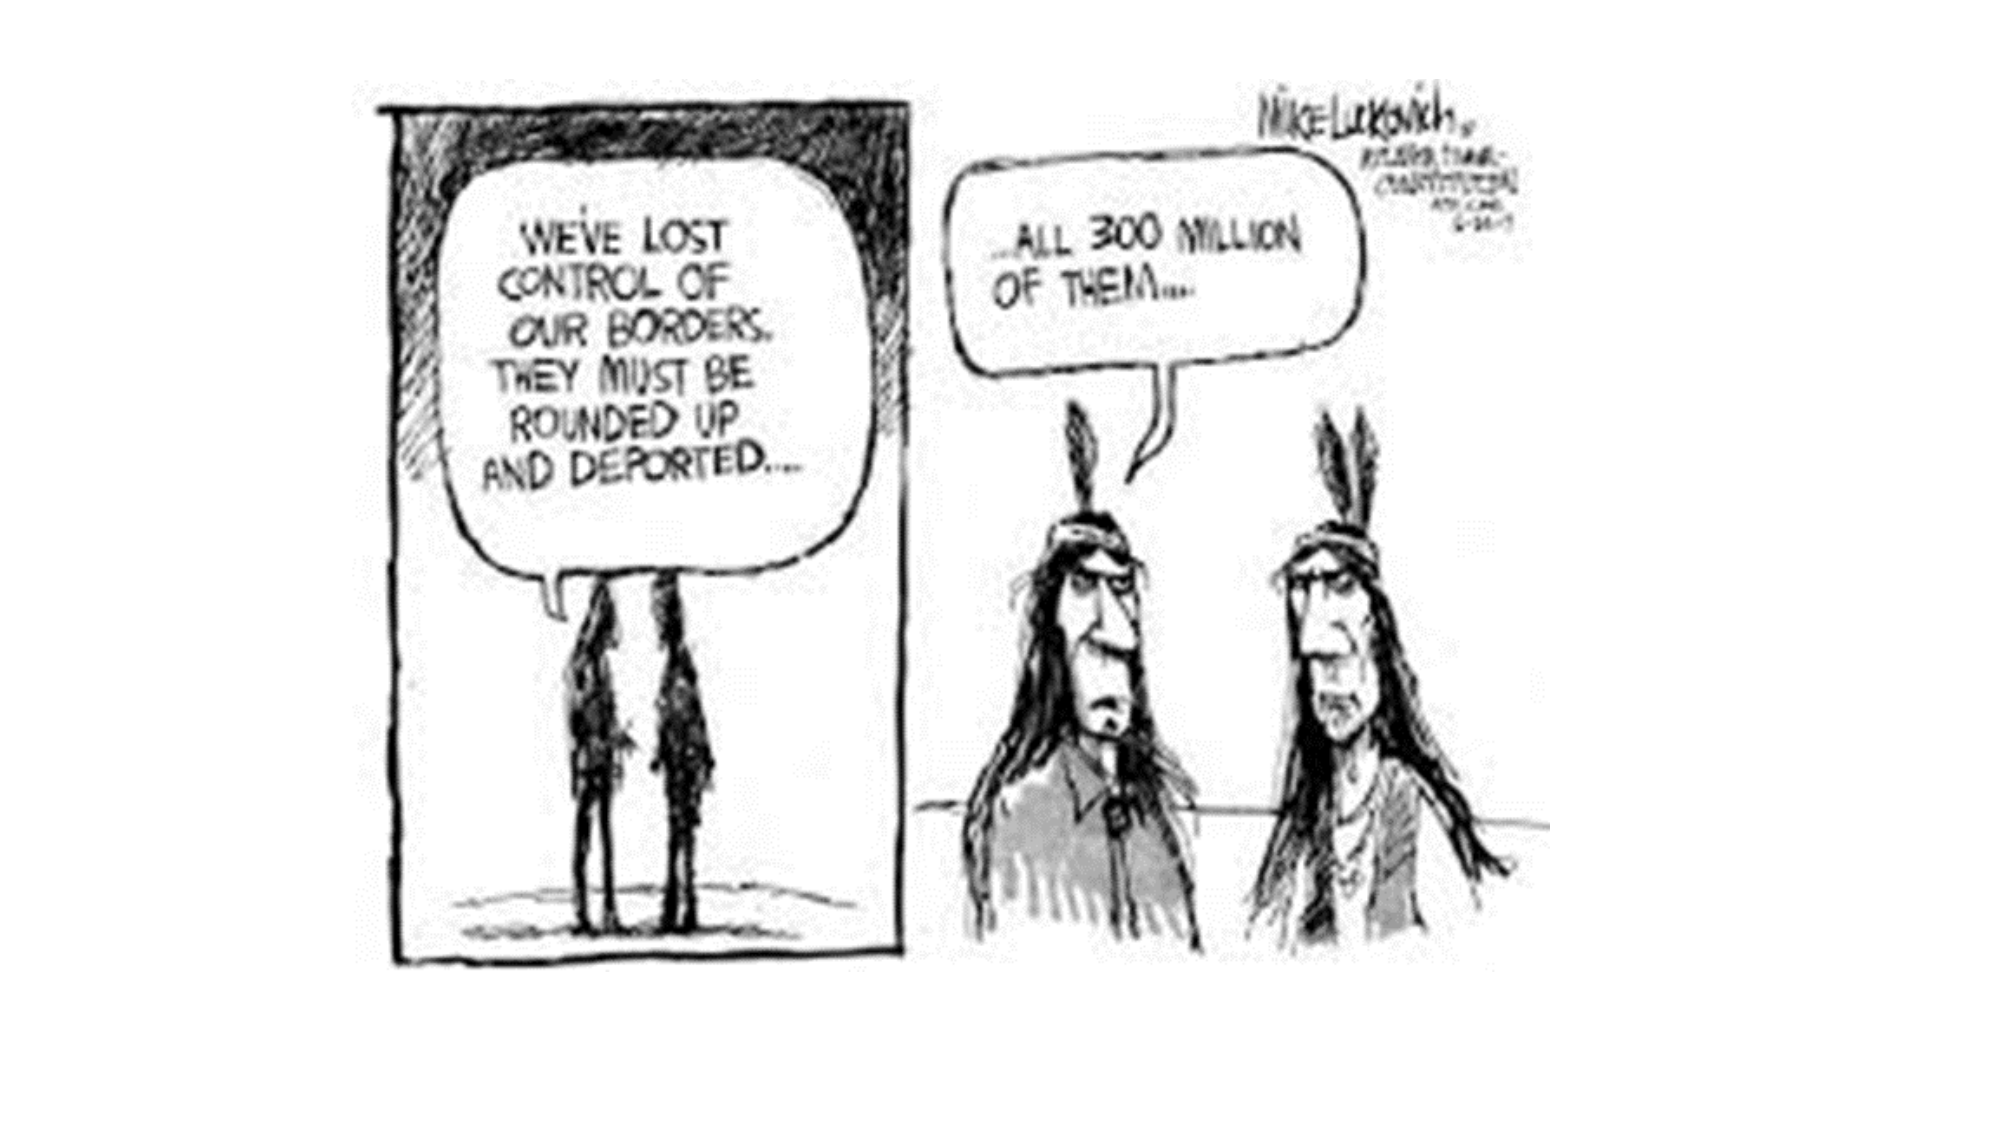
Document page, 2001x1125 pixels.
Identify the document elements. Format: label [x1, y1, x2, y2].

picture [351, 79, 1550, 972]
